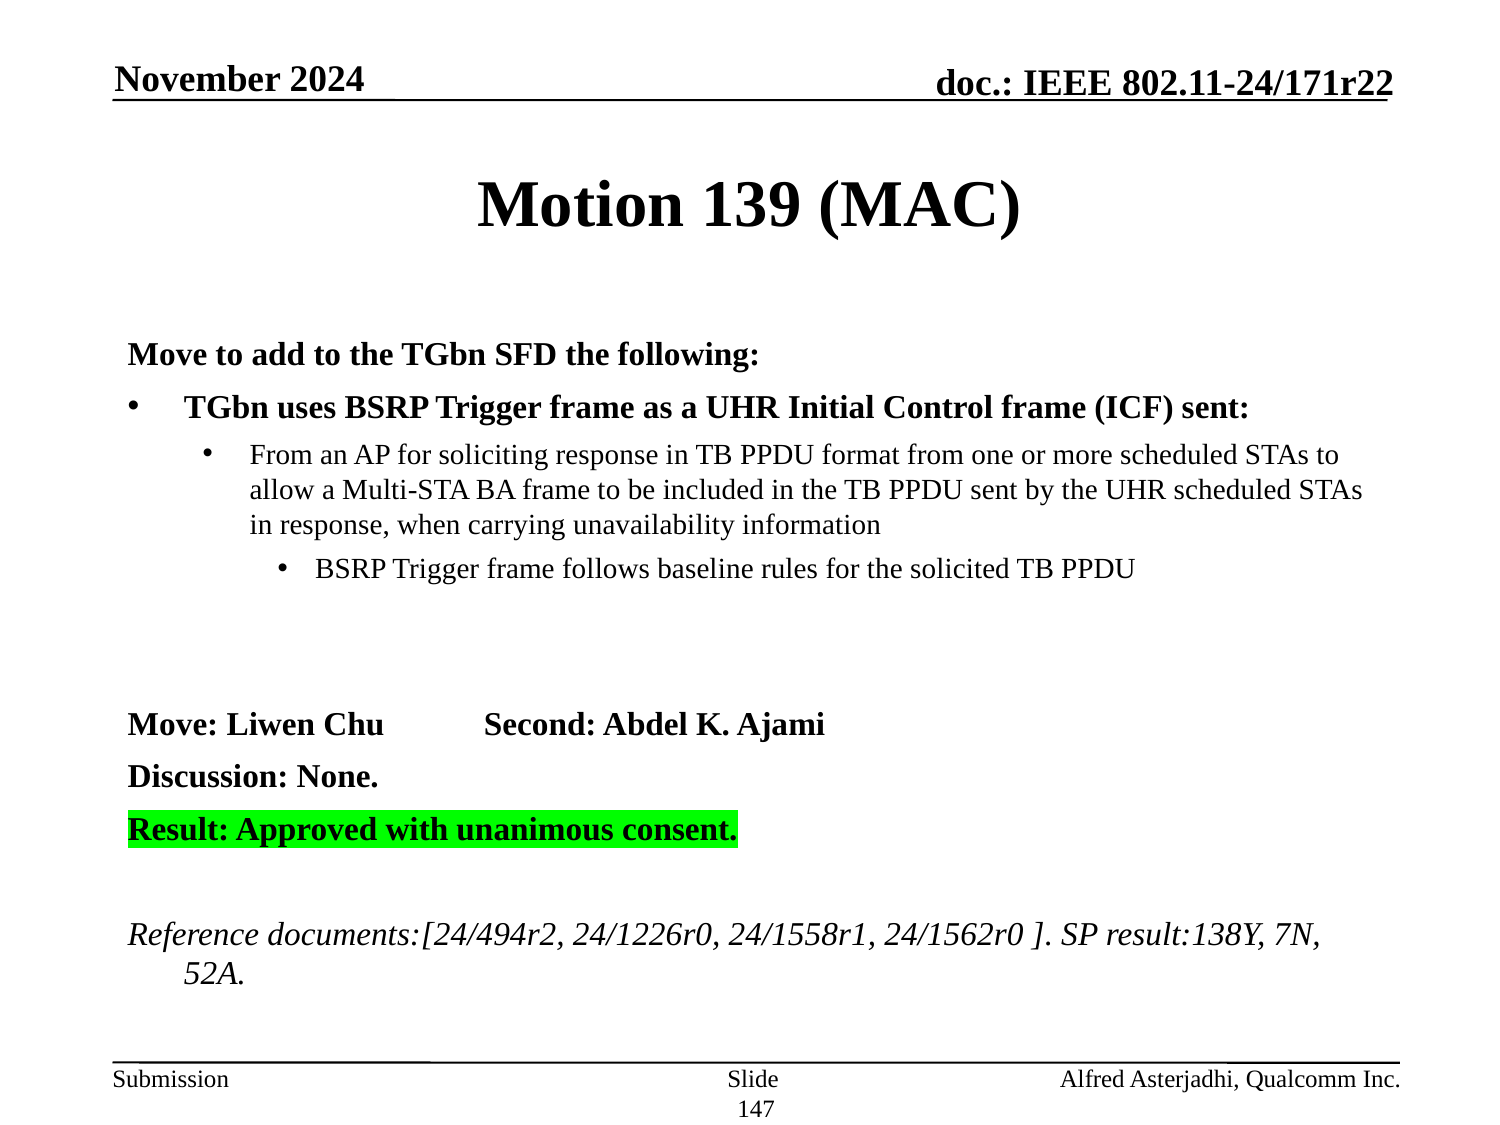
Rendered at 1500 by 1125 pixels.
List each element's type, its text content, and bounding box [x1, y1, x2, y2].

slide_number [114, 54, 423, 100]
footer Alfred Asterjadhi, Qualcomm Inc. [878, 1061, 1402, 1093]
title Motion 139 (MAC) [112, 112, 1388, 288]
slide_number Slide 147 [712, 1061, 800, 1123]
list Move to add to the TGbn SFD the following: TGbn uses BSRP Trigger frame as a UHR Initial Control frame (ICF) sent: From an AP for soliciting response in TB PPDU format from one or more scheduled STAs to allow a Multi-STA BA frame to be included in the TB PPDU sent by the UHR scheduled STAs in response, when carrying unavailability information BSRP Trigger frame follows baseline rules for the solicited TB PPDU Move: Liwen Chu Second: Abdel K. Ajami Discussion: None. Result: Approved with unanimous consent. Reference documents:[24/494r2, 24/1226r0, 24/1558r1, 24/1562r0 ]. SP result:138Y, 7N, 52A. [112, 324, 1388, 1000]
